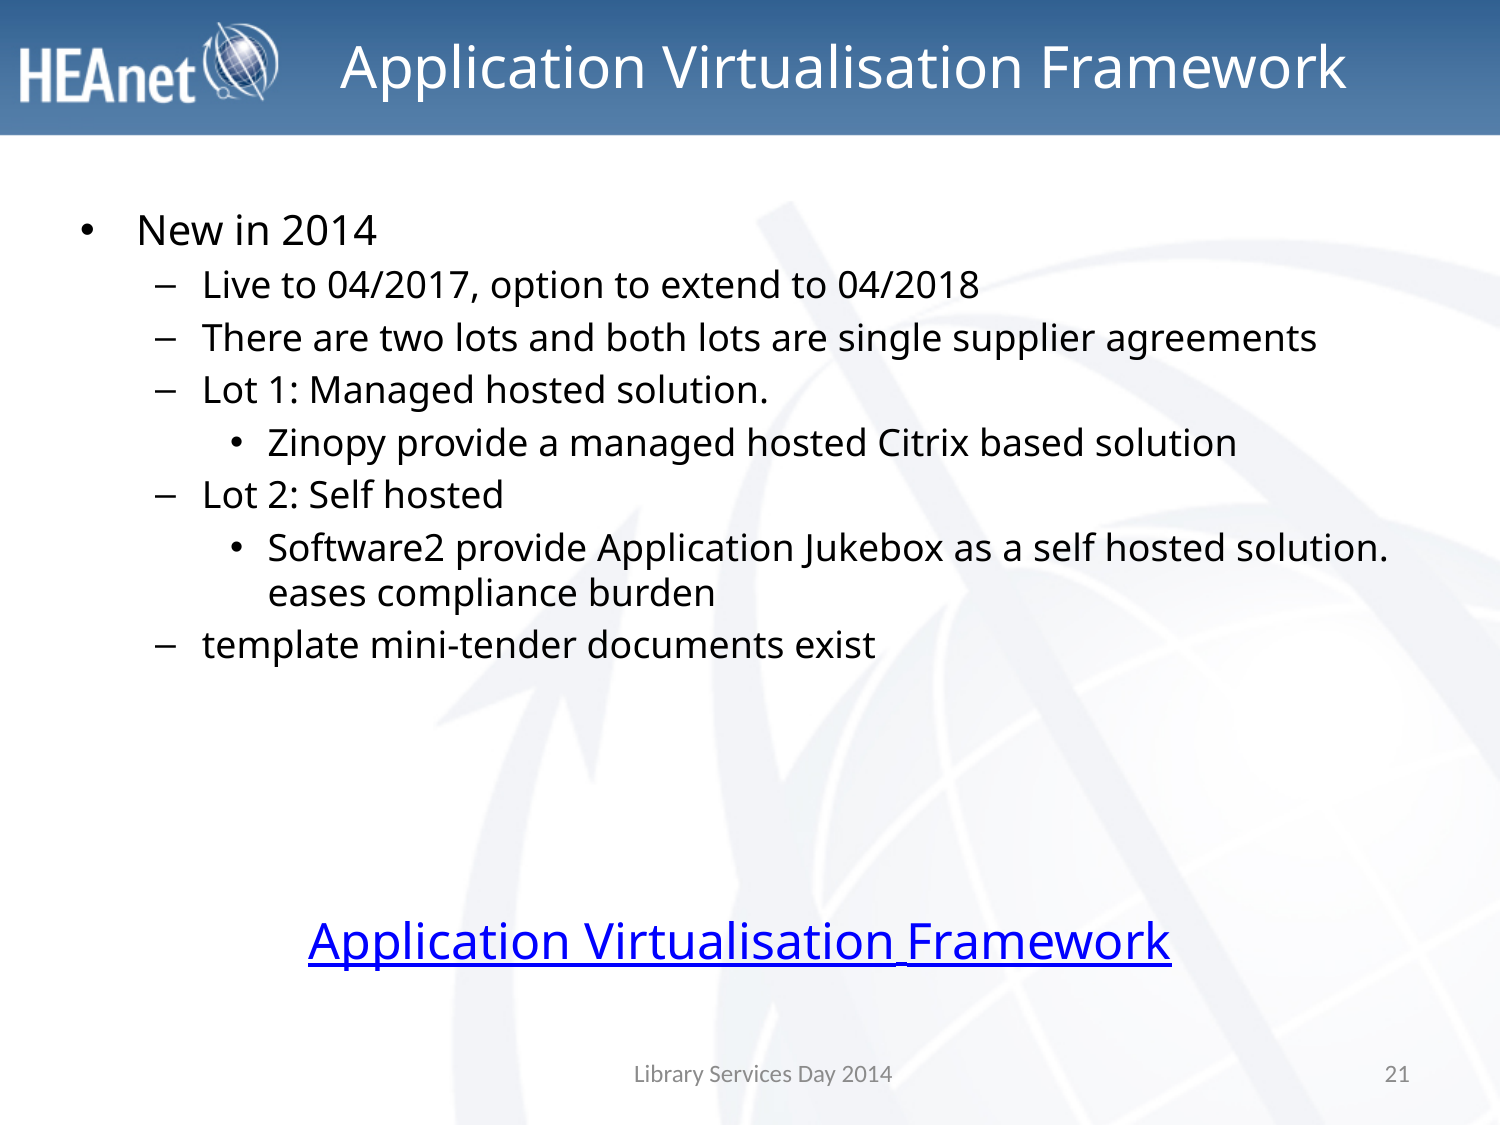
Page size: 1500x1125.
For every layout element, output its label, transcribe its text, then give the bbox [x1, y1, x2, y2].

picture [0, 0, 1500, 1125]
title Application Virtualisation Framework [312, 0, 1376, 160]
list New in 2014 Live to 04/2017, option to extend to 04/2018 There are two lots and both lots are single supplier agreements Lot 1: Managed hosted solution. Zinopy provide a managed hosted Citrix based solution Lot 2: Self hosted Software2 provide Application Jukebox as a self hosted solution. eases compliance burden template mini-tender documents exist Application Virtualisation Framework [64, 196, 1415, 1035]
slide_number 21 [1074, 1042, 1425, 1103]
footer Library Services Day 2014 [454, 1042, 1073, 1103]
